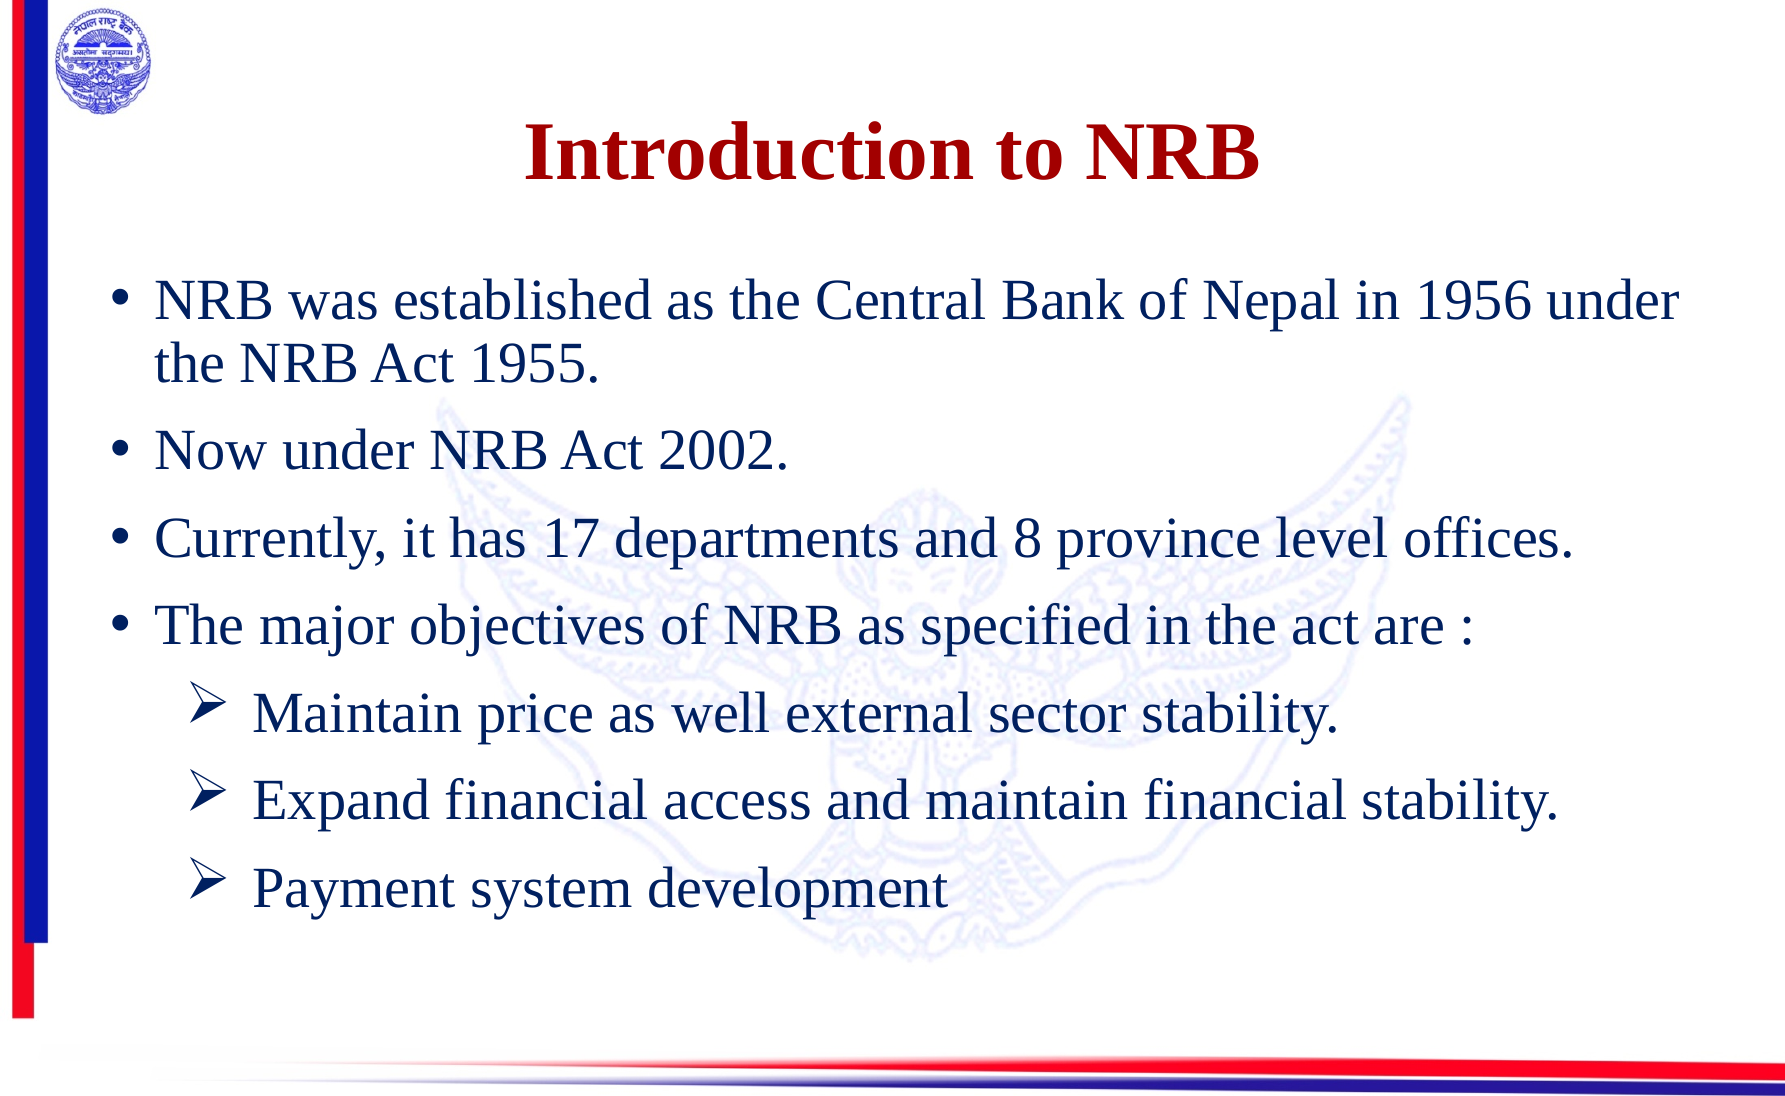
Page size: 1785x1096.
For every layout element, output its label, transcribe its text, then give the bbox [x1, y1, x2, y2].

title Introduction to NRB [122, 58, 1663, 248]
picture [0, 0, 1785, 1096]
list NRB was established as the Central Bank of Nepal in 1956 under the NRB Act 1955. Now under NRB Act 2002. Currently, it has 17 departments and 8 province level offices. The major objectives of NRB as specified in the act are : Maintain price as well external sector stability. Expand financial access and maintain financial stability. Payment system development [92, 259, 1718, 1011]
